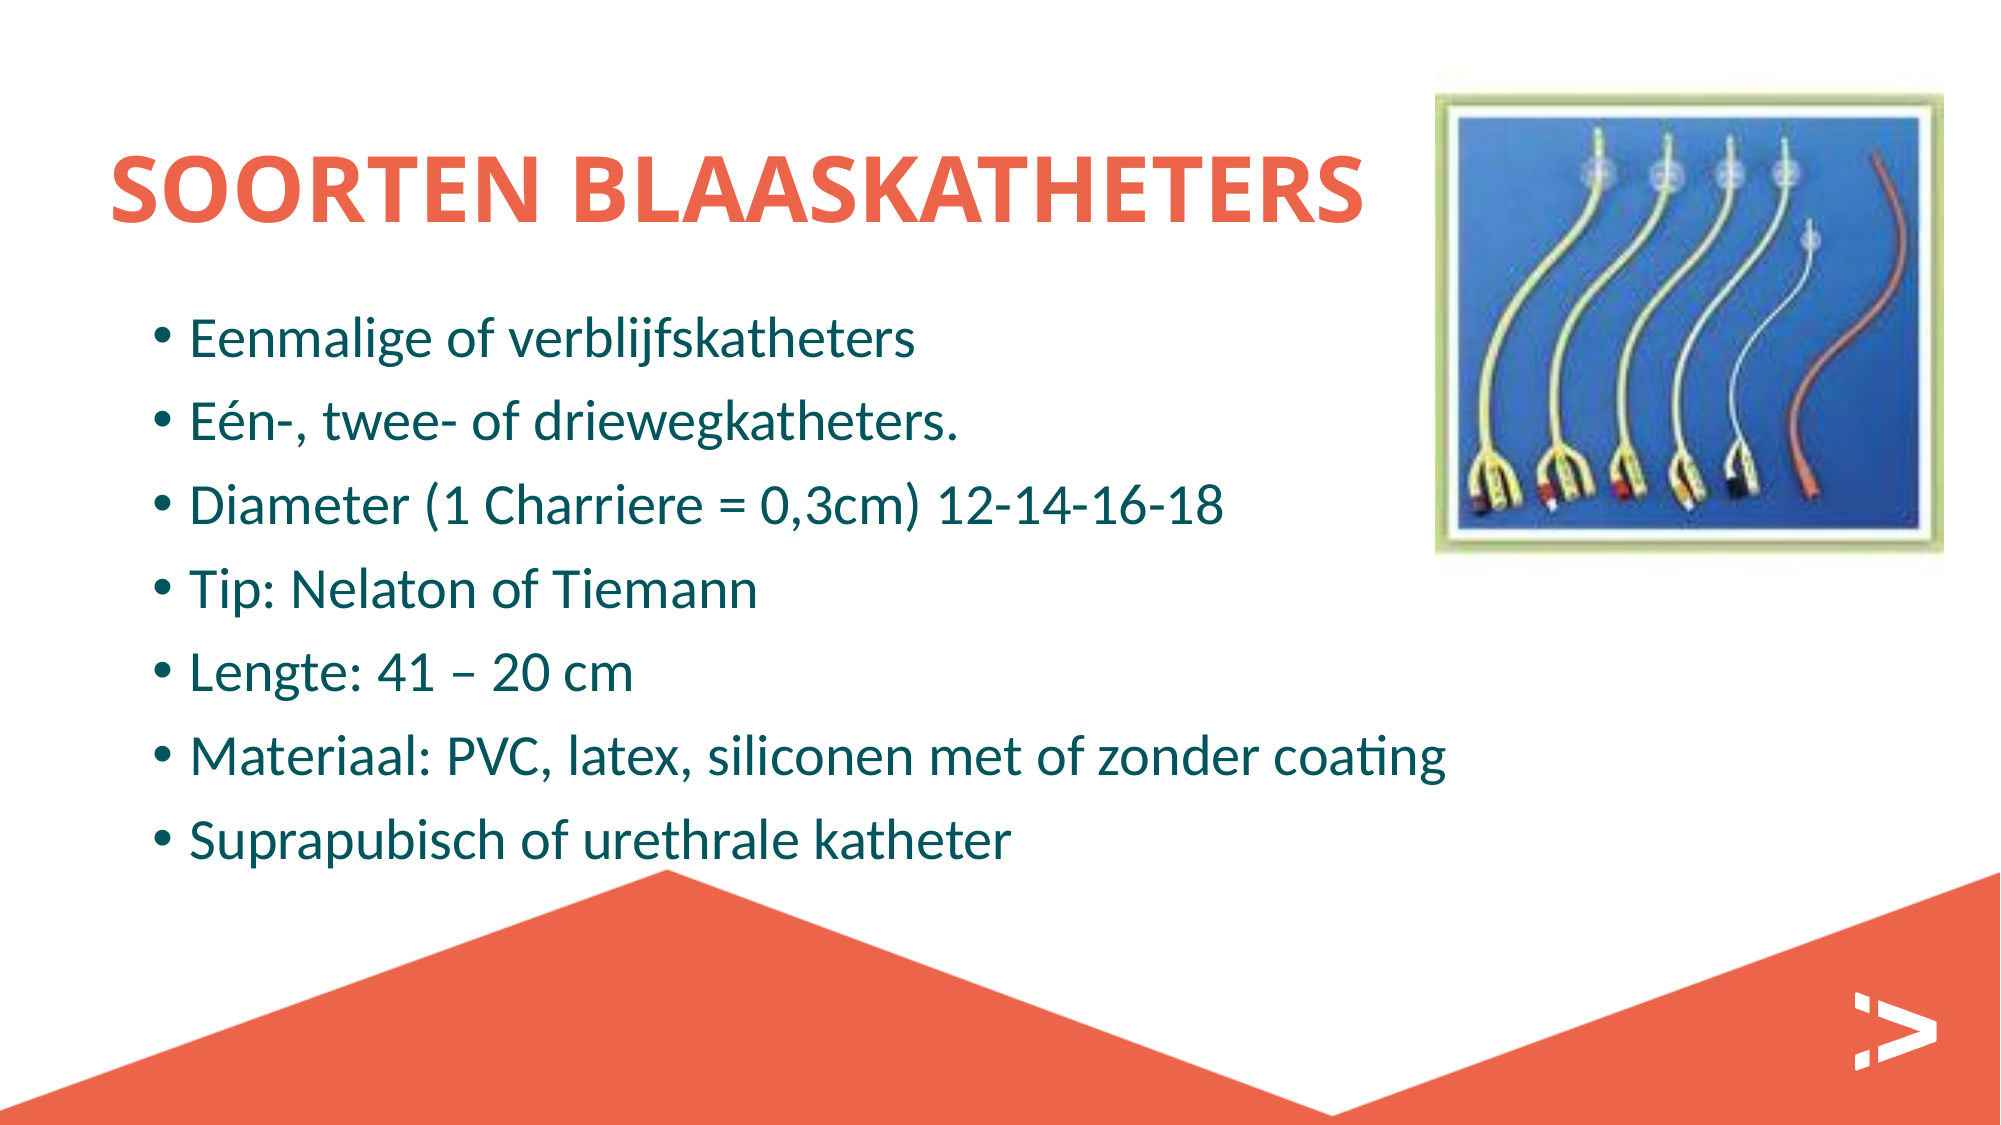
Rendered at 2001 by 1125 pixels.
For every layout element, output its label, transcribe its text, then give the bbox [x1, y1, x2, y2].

list Eenmalige of verblijfskatheters Eén-, twee- of driewegkatheters. Diameter (1 Charriere = 0,3cm) 12-14-16-18 Tip: Nelaton of Tiemann Lengte: 41 – 20 cm Materiaal: PVC, latex, siliconen met of zonder coating Suprapubisch of urethrale katheter [137, 299, 1863, 1014]
title Soorten Blaaskatheters [94, 84, 1435, 302]
picture [0, 0, 2000, 1125]
